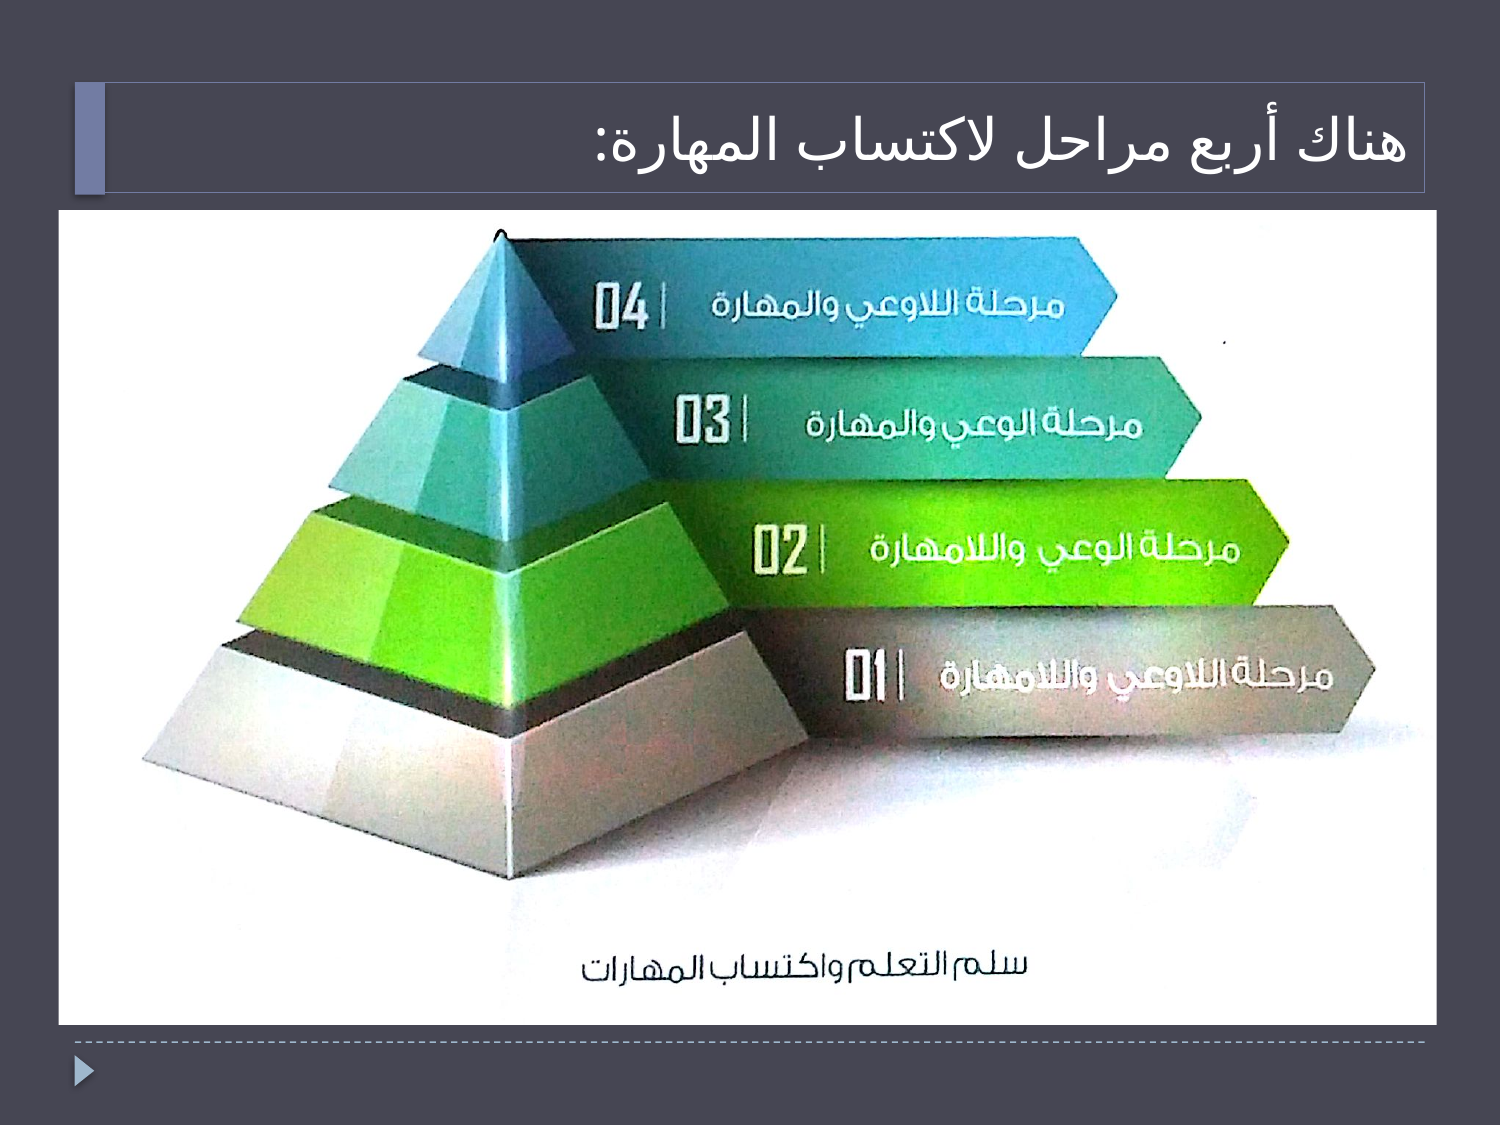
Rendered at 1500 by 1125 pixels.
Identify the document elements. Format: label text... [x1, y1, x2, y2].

picture [58, 210, 1437, 1025]
title هناك أربع مراحل لاكتساب المهارة: [75, 82, 1425, 193]
